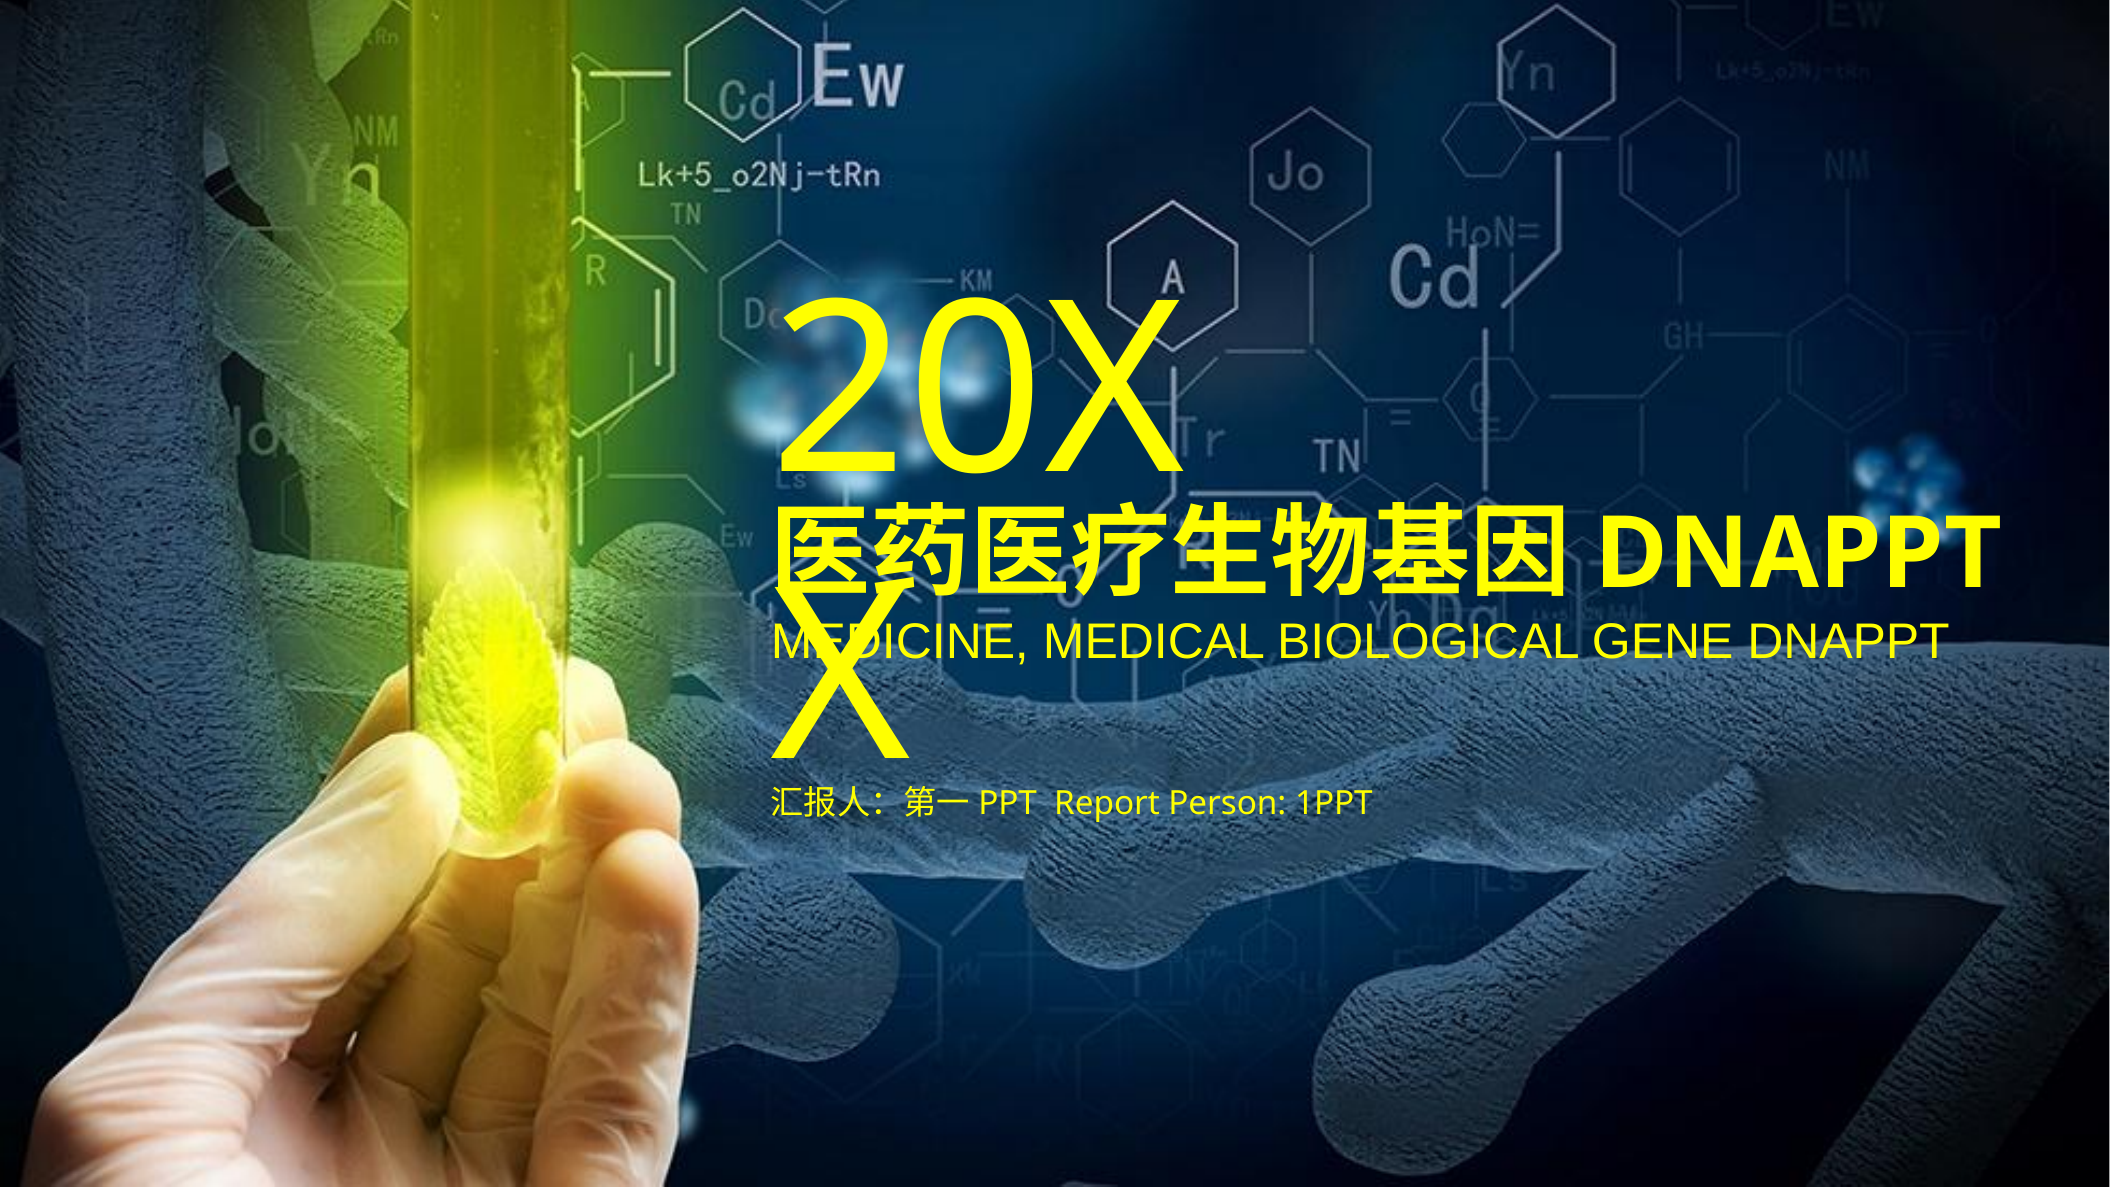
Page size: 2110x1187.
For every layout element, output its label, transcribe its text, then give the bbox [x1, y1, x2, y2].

text_box 20XX [770, 231, 1310, 807]
text_box 医药医疗生物基因DNAPPT [1310, 487, 2011, 608]
text_box MEDICINE, MEDICAL BIOLOGICAL GENE DNAPPT [1310, 608, 2011, 669]
text_box [0, 0, 2110, 1187]
text_box 汇报人：第一PPT Report Person: 1PPT [770, 780, 1724, 821]
